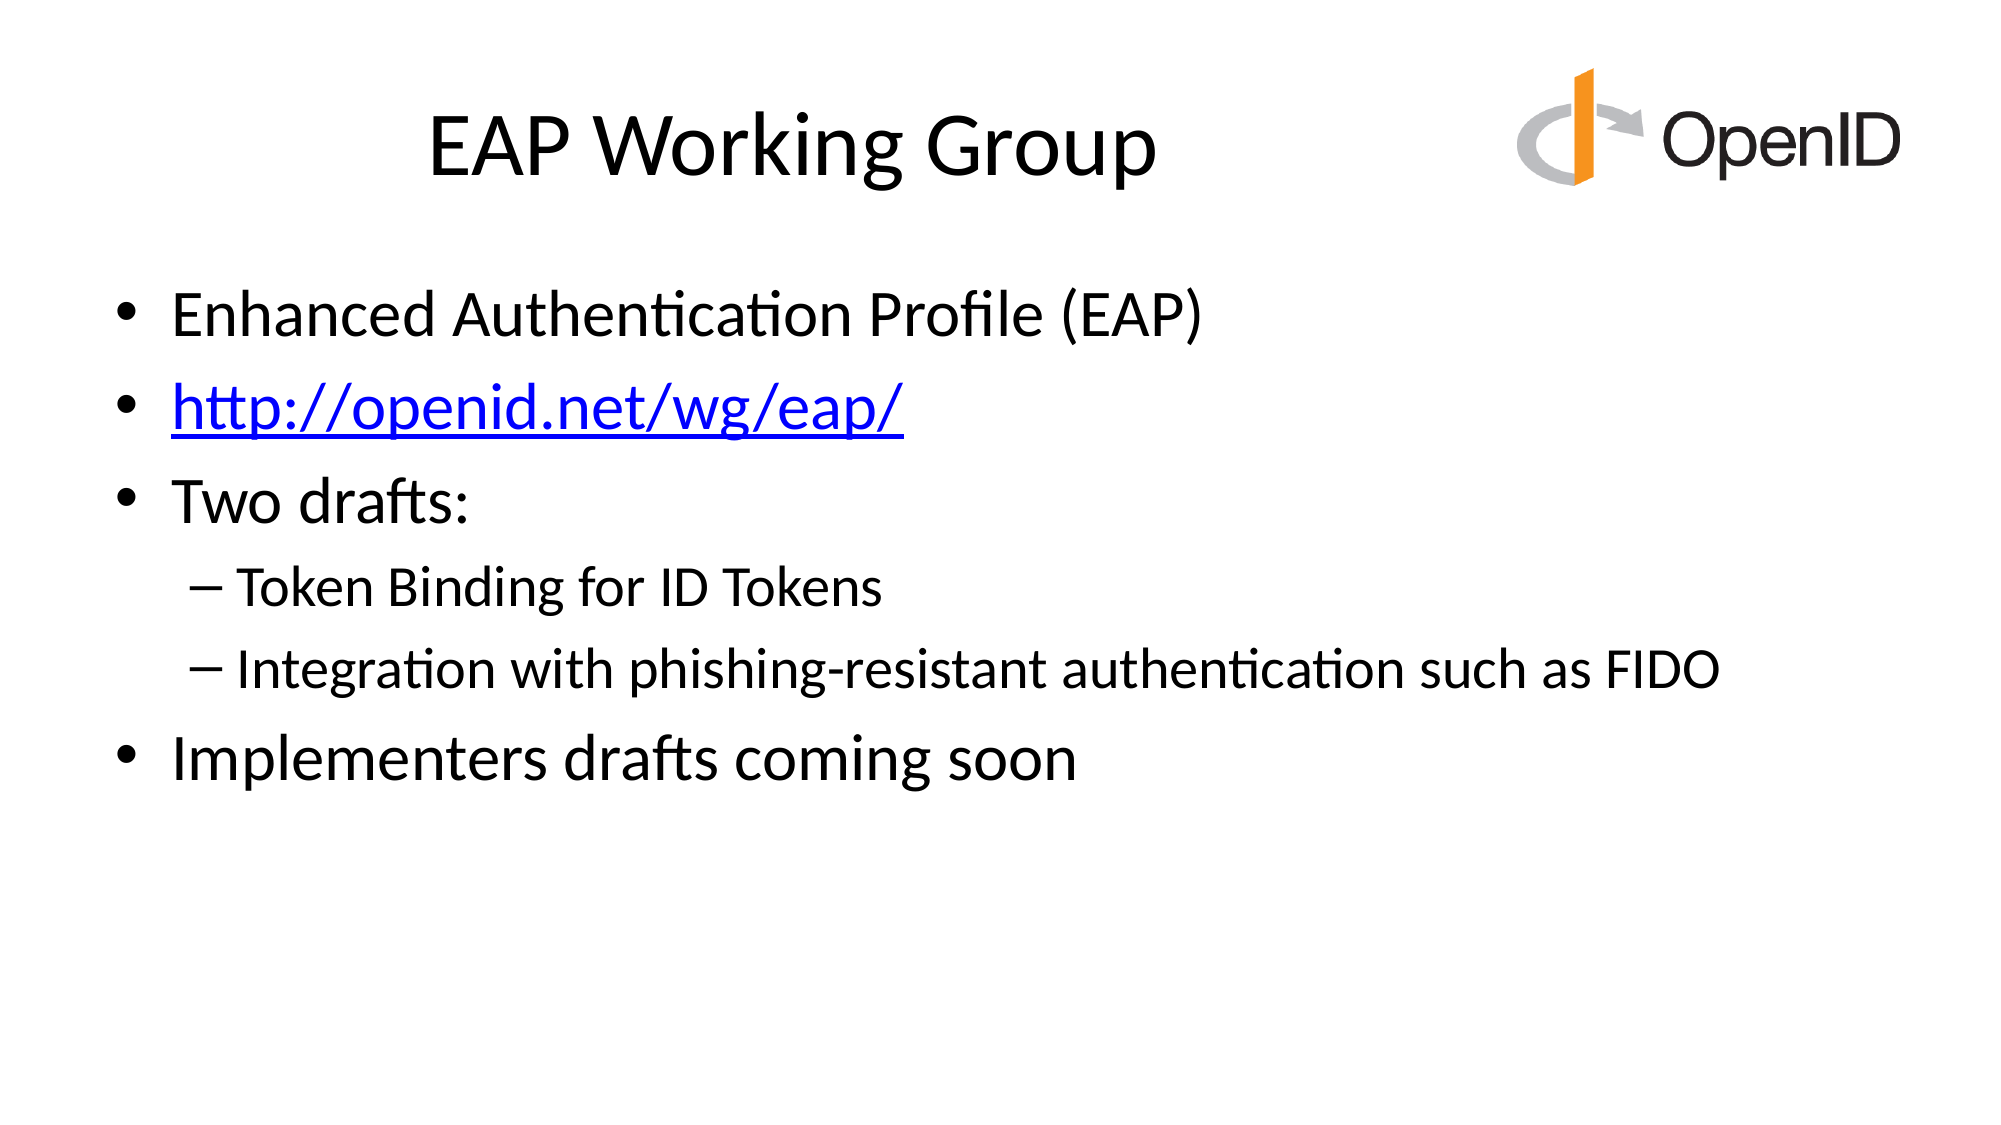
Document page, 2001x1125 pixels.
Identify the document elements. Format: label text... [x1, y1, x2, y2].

title EAP Working Group [99, 45, 1487, 233]
picture [1486, 44, 1936, 224]
list Enhanced Authentication Profile (EAP) http://openid.net/wg/eap/ Two drafts: Token Binding for ID Tokens Integration with phishing-resistant authentication such as FIDO Implementers drafts coming soon [99, 262, 1900, 1035]
